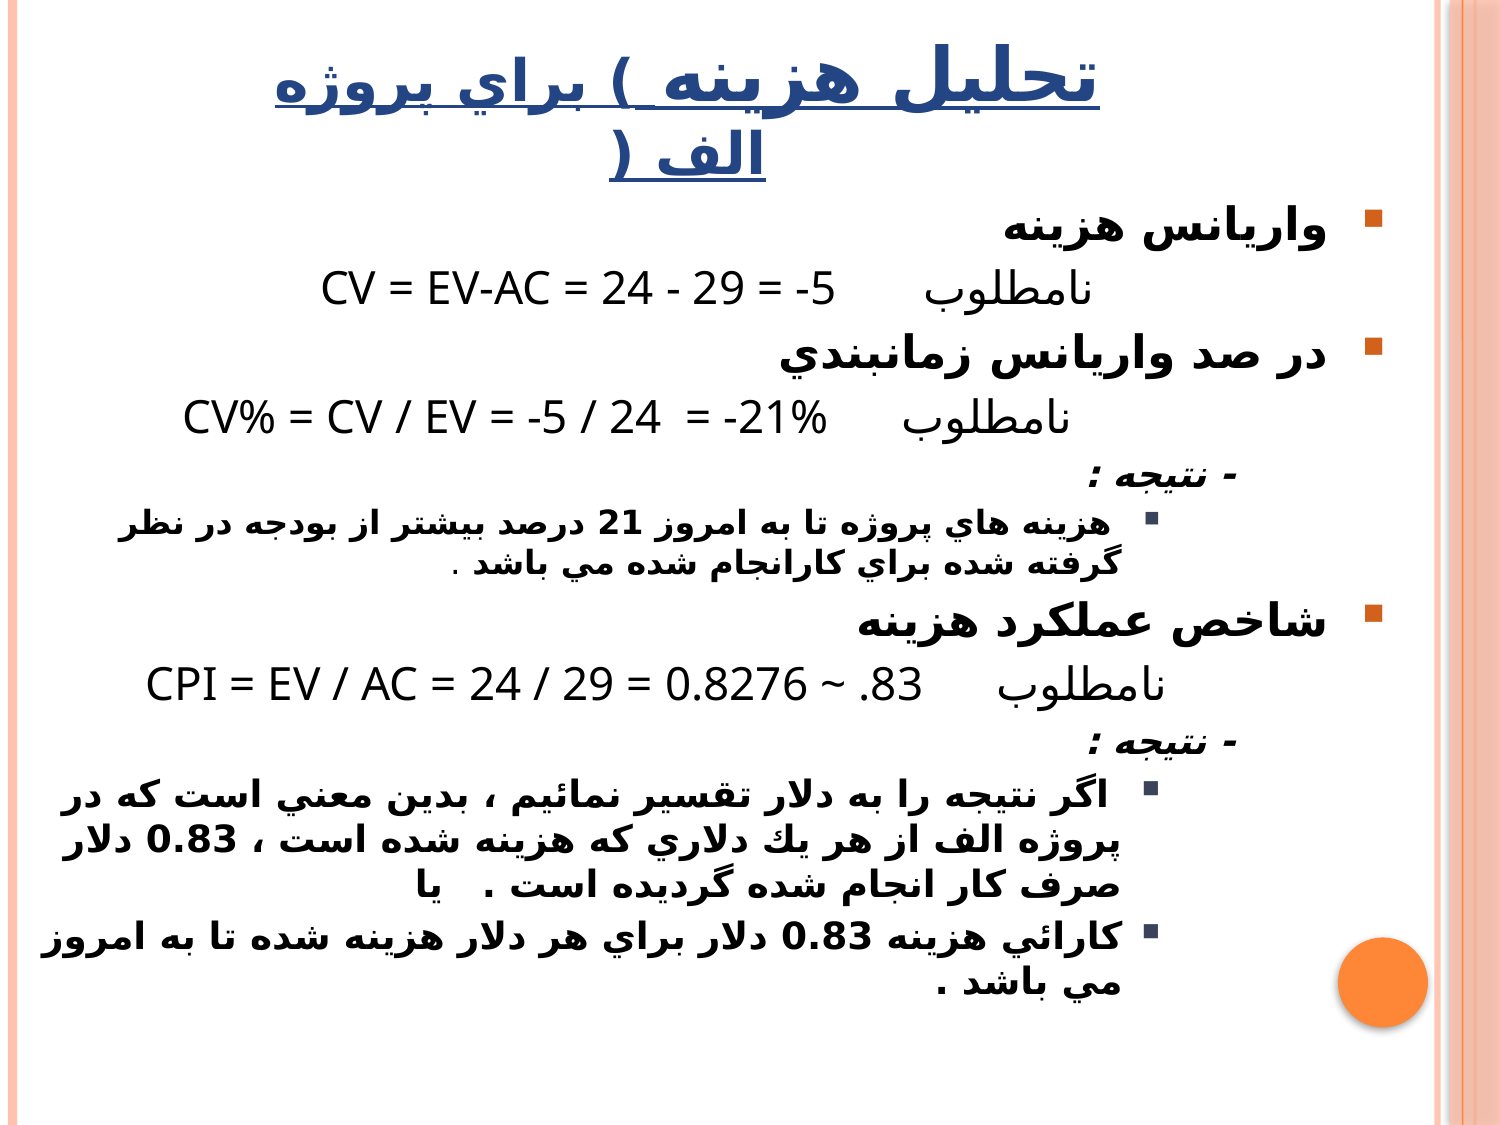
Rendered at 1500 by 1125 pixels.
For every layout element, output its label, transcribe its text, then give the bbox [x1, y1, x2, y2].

text_box واريانس هزينه نامطلوب CV = EV-AC = 24 - 29 = -5 در صد واريانس زمانبندي نامطلوب CV% = CV / EV = -5 / 24 = -21% - نتيجه : هزينه هاي پروژه تا به امروز 21 درصد بيشتر از بودجه در نظر گرفته شده براي كارانجام شده مي باشد . شاخص عملكرد هزينه نامطلوب CPI = EV / AC = 24 / 29 = 0.8276 ~ .83 - نتيجه : اگر نتيجه را به دلار تقسير نمائيم ، بدين معني است كه در پروژه الف از هر يك دلاري كه هزينه شده است ، 0.83 دلار صرف كار انجام شده گرديده است . يا كارائي هزينه 0.83 دلار براي هر دلار هزينه شده تا به امروز مي باشد . [0, 187, 1400, 1000]
text_box تحليل هزينه ) براي پروژه الف ( [237, 37, 1138, 175]
